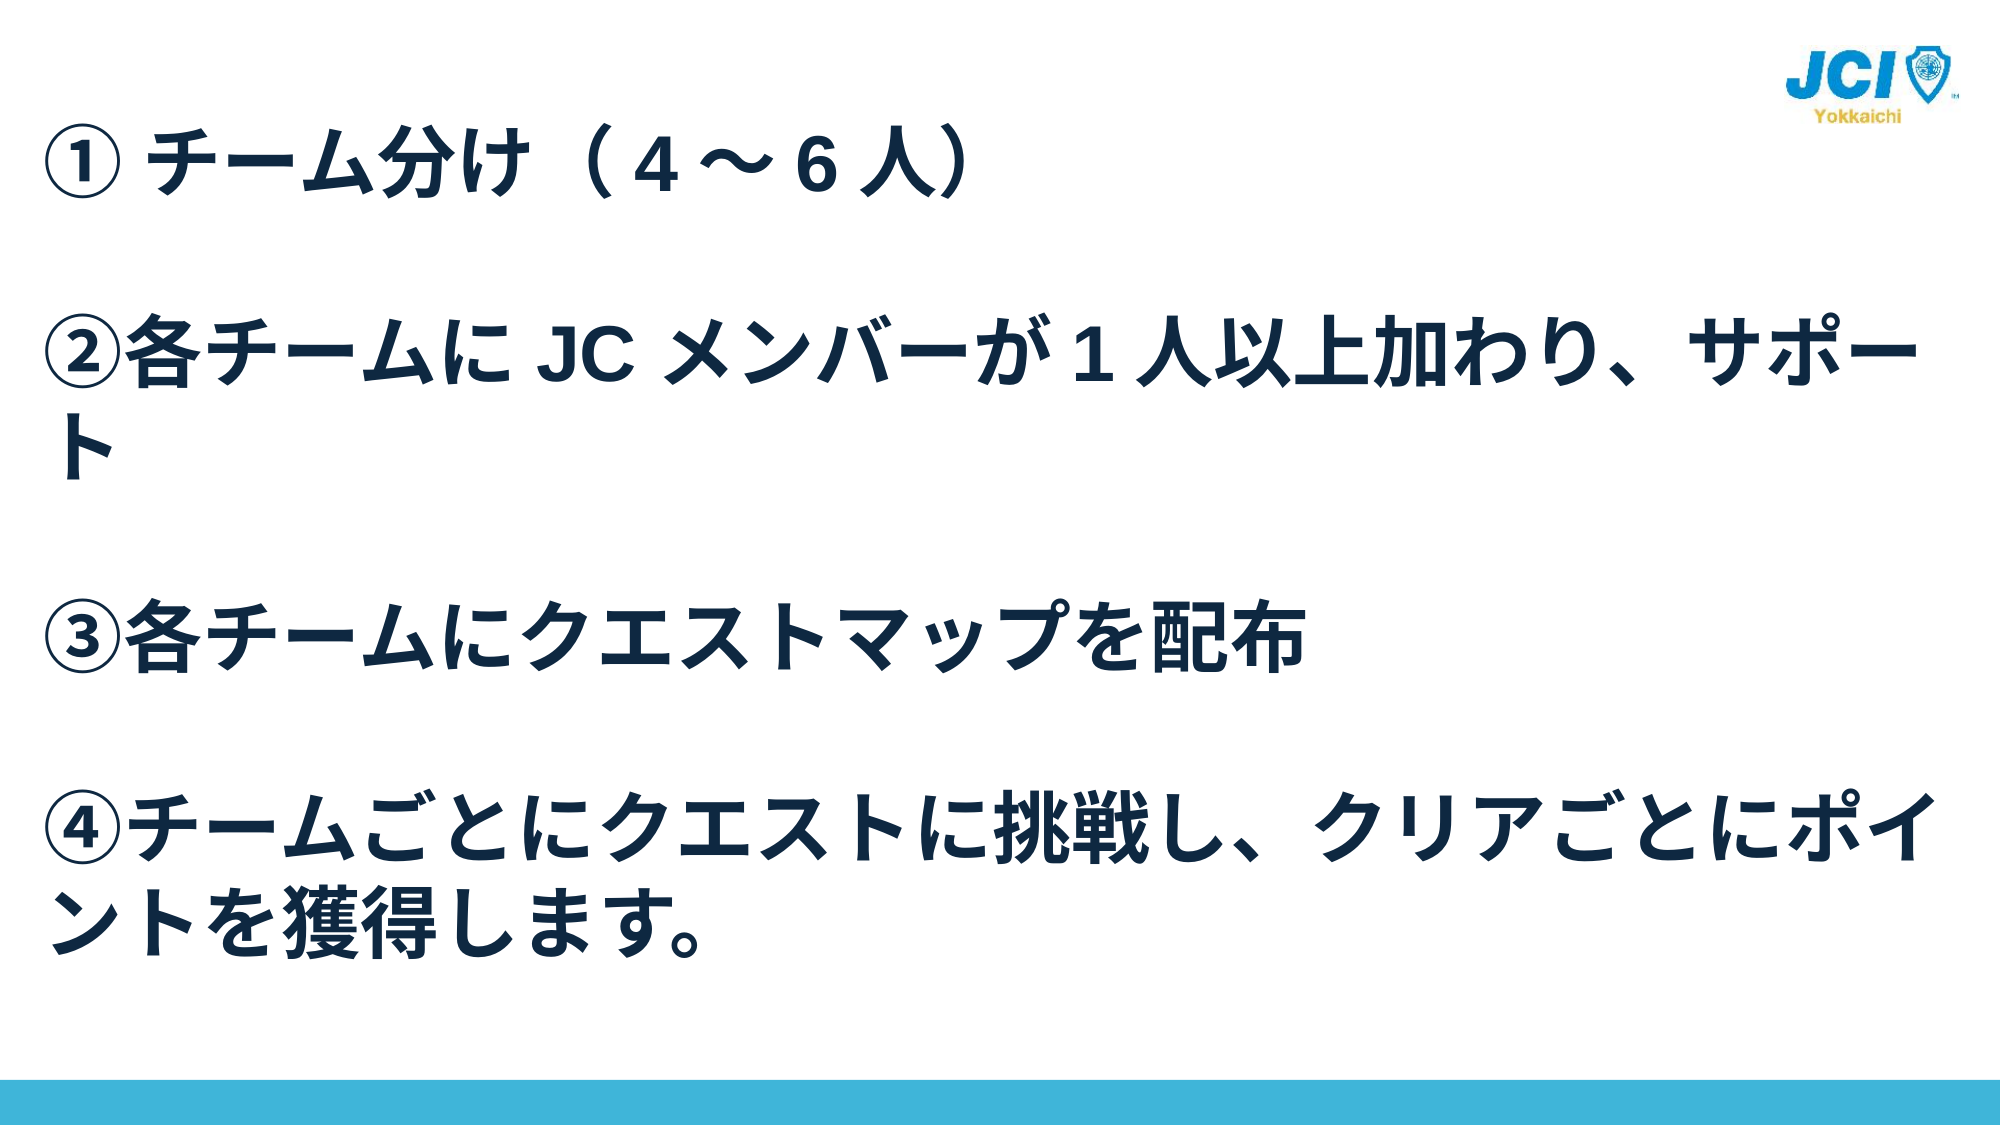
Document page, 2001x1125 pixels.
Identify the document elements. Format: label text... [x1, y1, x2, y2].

title ①チーム分け（4～6人） ②各チームにJCメンバーが1人以上加わり、サポート ③各チームにクエストマップを配布 ④チームごとにクエストに挑戦し、クリアごとにポイントを獲得します。 [28, 15, 1963, 1066]
